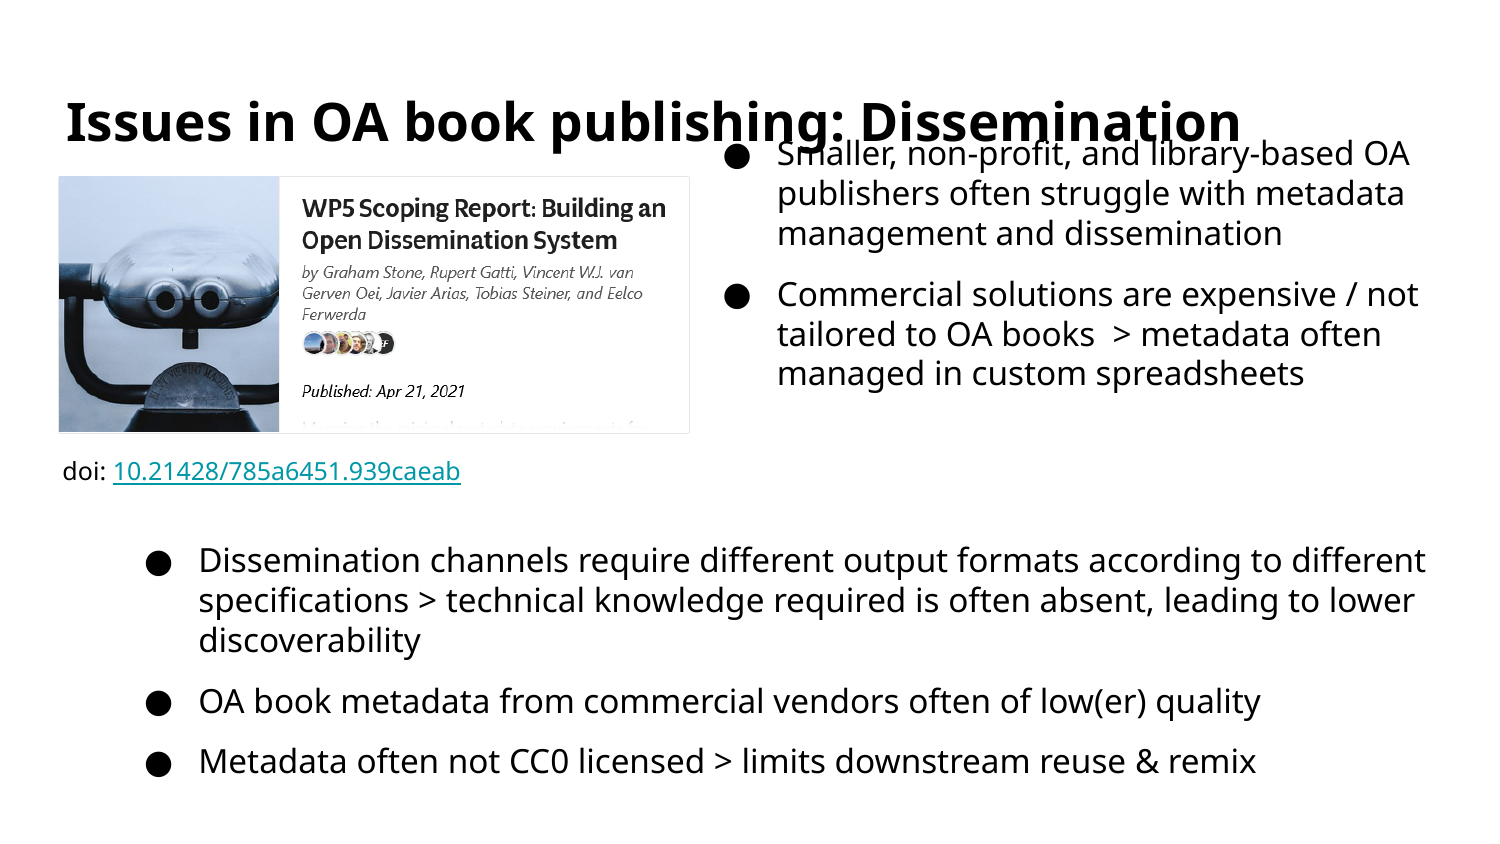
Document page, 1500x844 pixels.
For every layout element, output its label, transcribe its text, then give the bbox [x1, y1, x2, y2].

text_box Dissemination channels require different output formats according to different specifications > technical knowledge required is often absent, leading to lower discoverability OA book metadata from commercial vendors often of low(er) quality Metadata often not CC0 licensed > limits downstream reuse & remix [108, 524, 1470, 796]
text_box Smaller, non-profit, and library-based OA publishers often struggle with metadata management and dissemination Commercial solutions are expensive / not tailored to OA books > metadata often managed in custom spreadsheets [686, 117, 1479, 408]
title Issues in OA book publishing: Dissemination [51, 72, 1449, 152]
picture [21, 153, 720, 450]
text_box doi: 10.21428/785a6451.939caeab [47, 457, 676, 505]
